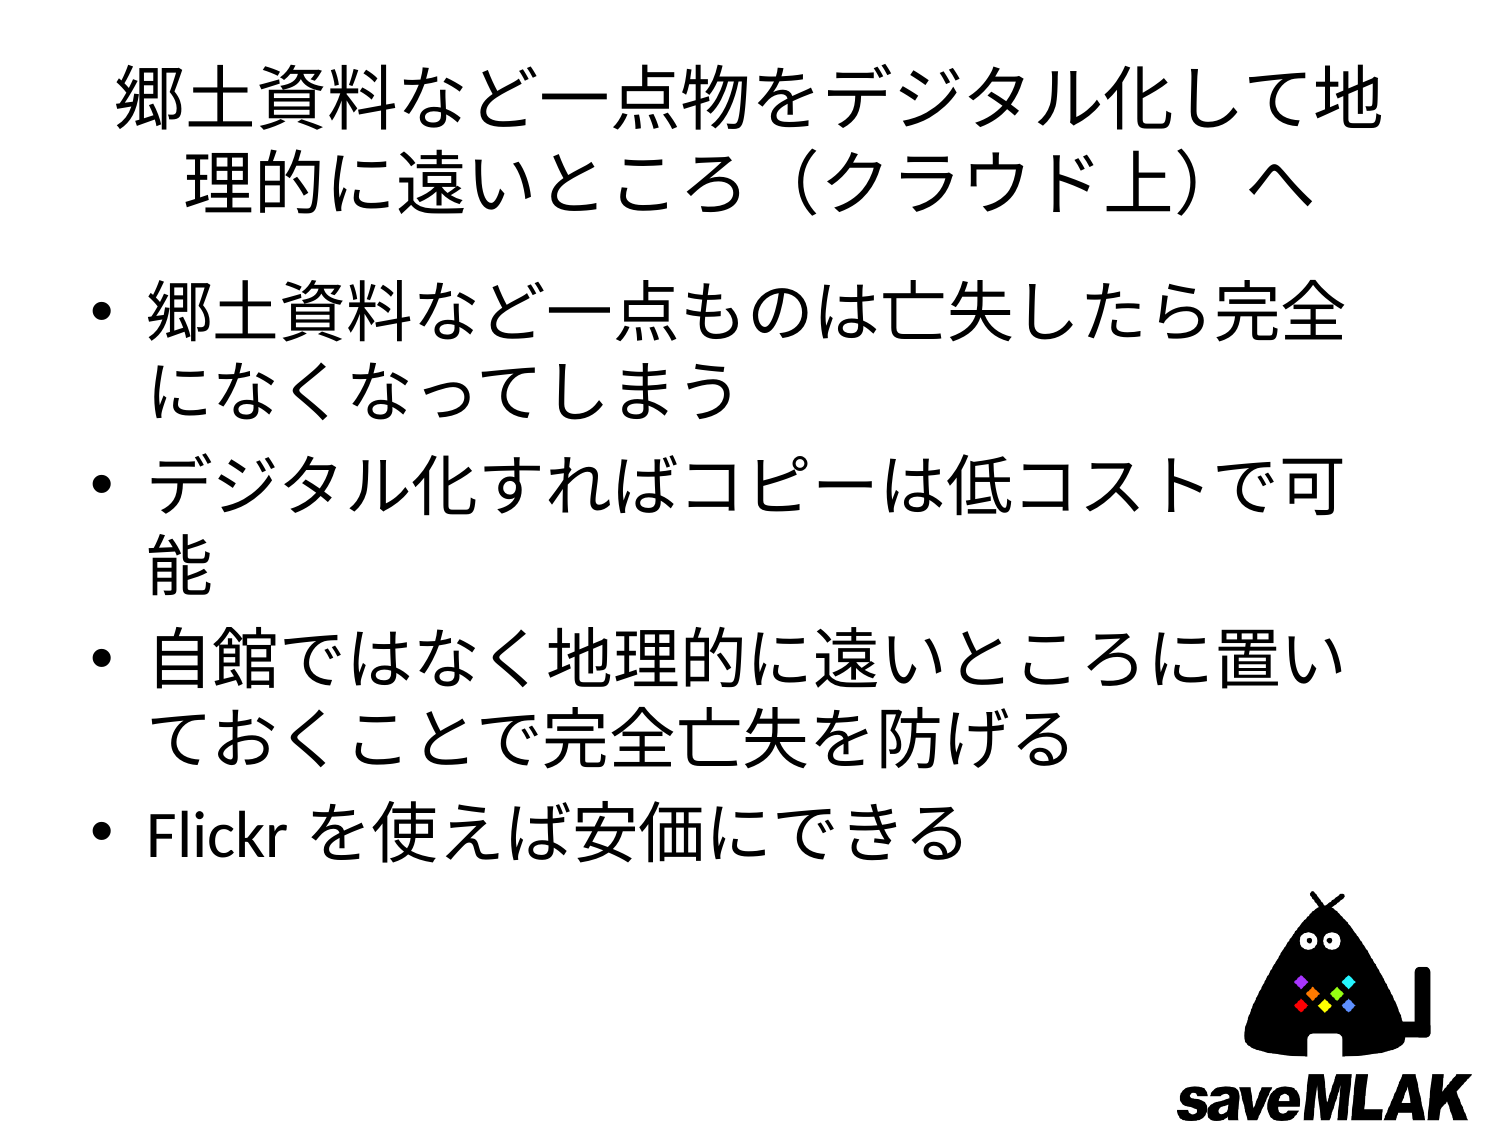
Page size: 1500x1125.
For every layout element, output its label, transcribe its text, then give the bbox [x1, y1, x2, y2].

title 郷土資料など一点物をデジタル化して地理的に遠いところ（クラウド上）へ [75, 45, 1425, 233]
list 郷土資料など一点ものは亡失したら完全になくなってしまう デジタル化すればコピーは低コストで可能 自館ではなく地理的に遠いところに置いておくことで完全亡失を防げる Flickrを使えば安価にできる [75, 262, 1425, 1005]
picture [1177, 891, 1472, 1121]
